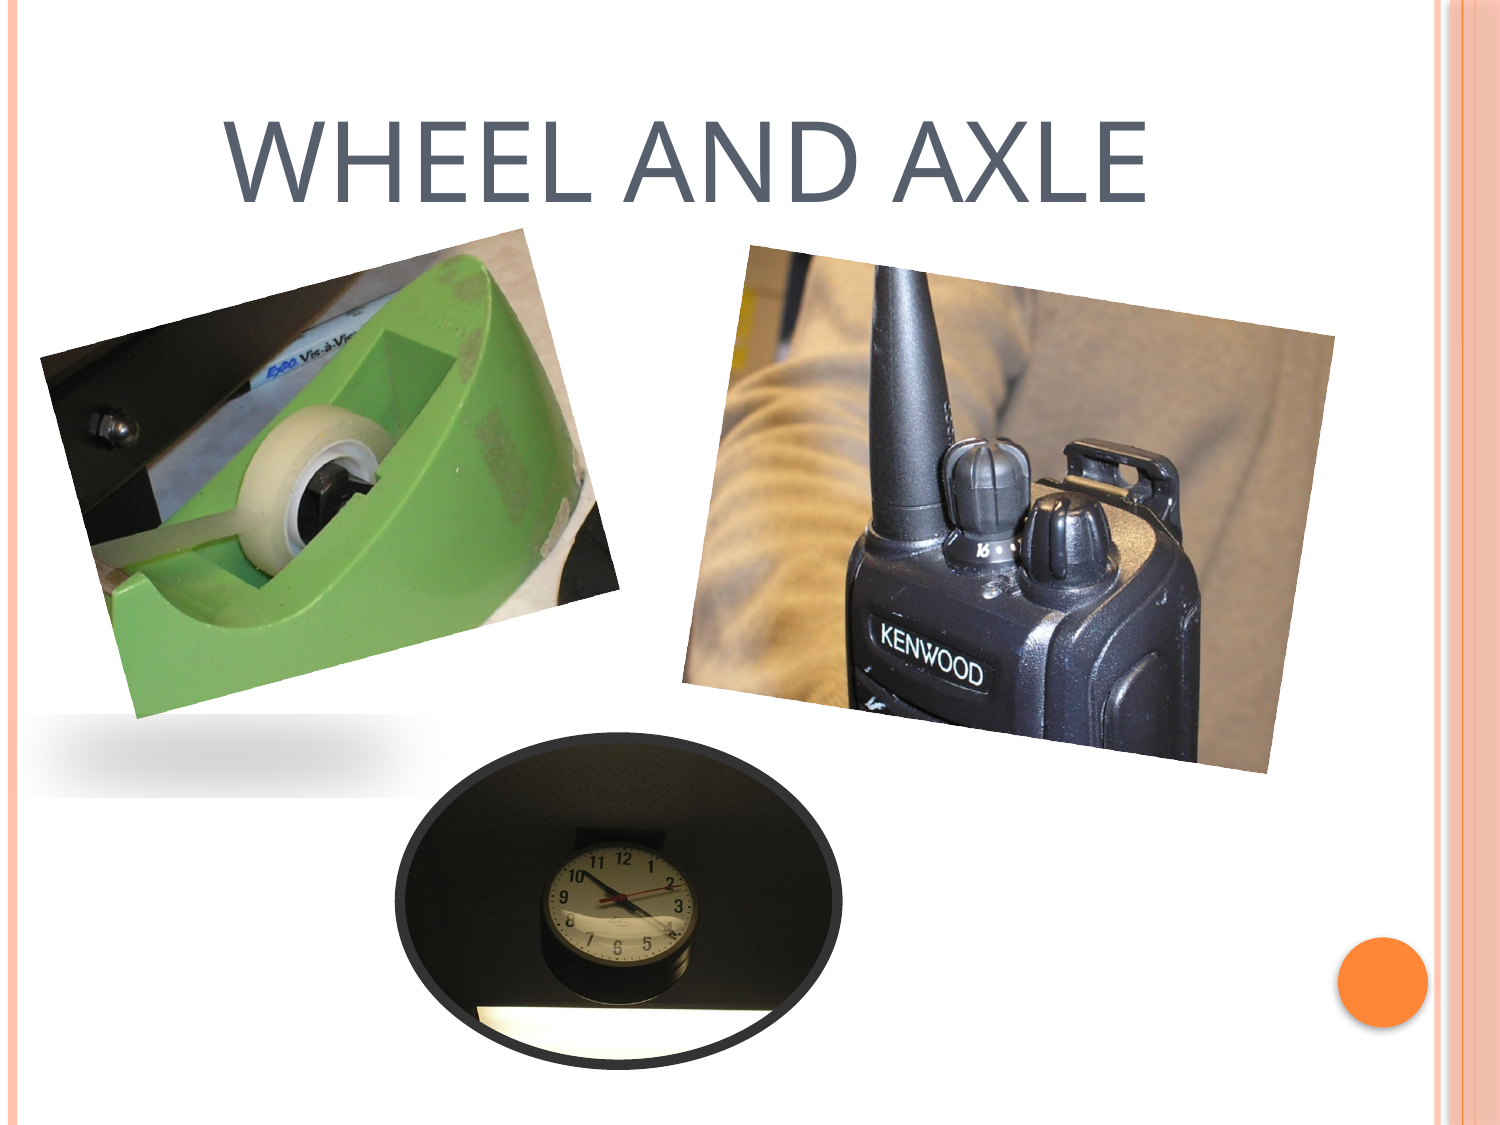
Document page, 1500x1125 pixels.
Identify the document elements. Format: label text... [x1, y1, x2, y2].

picture [683, 245, 1335, 774]
title Wheel and Axle [75, 45, 1300, 233]
picture [399, 736, 838, 1066]
picture [41, 229, 619, 719]
